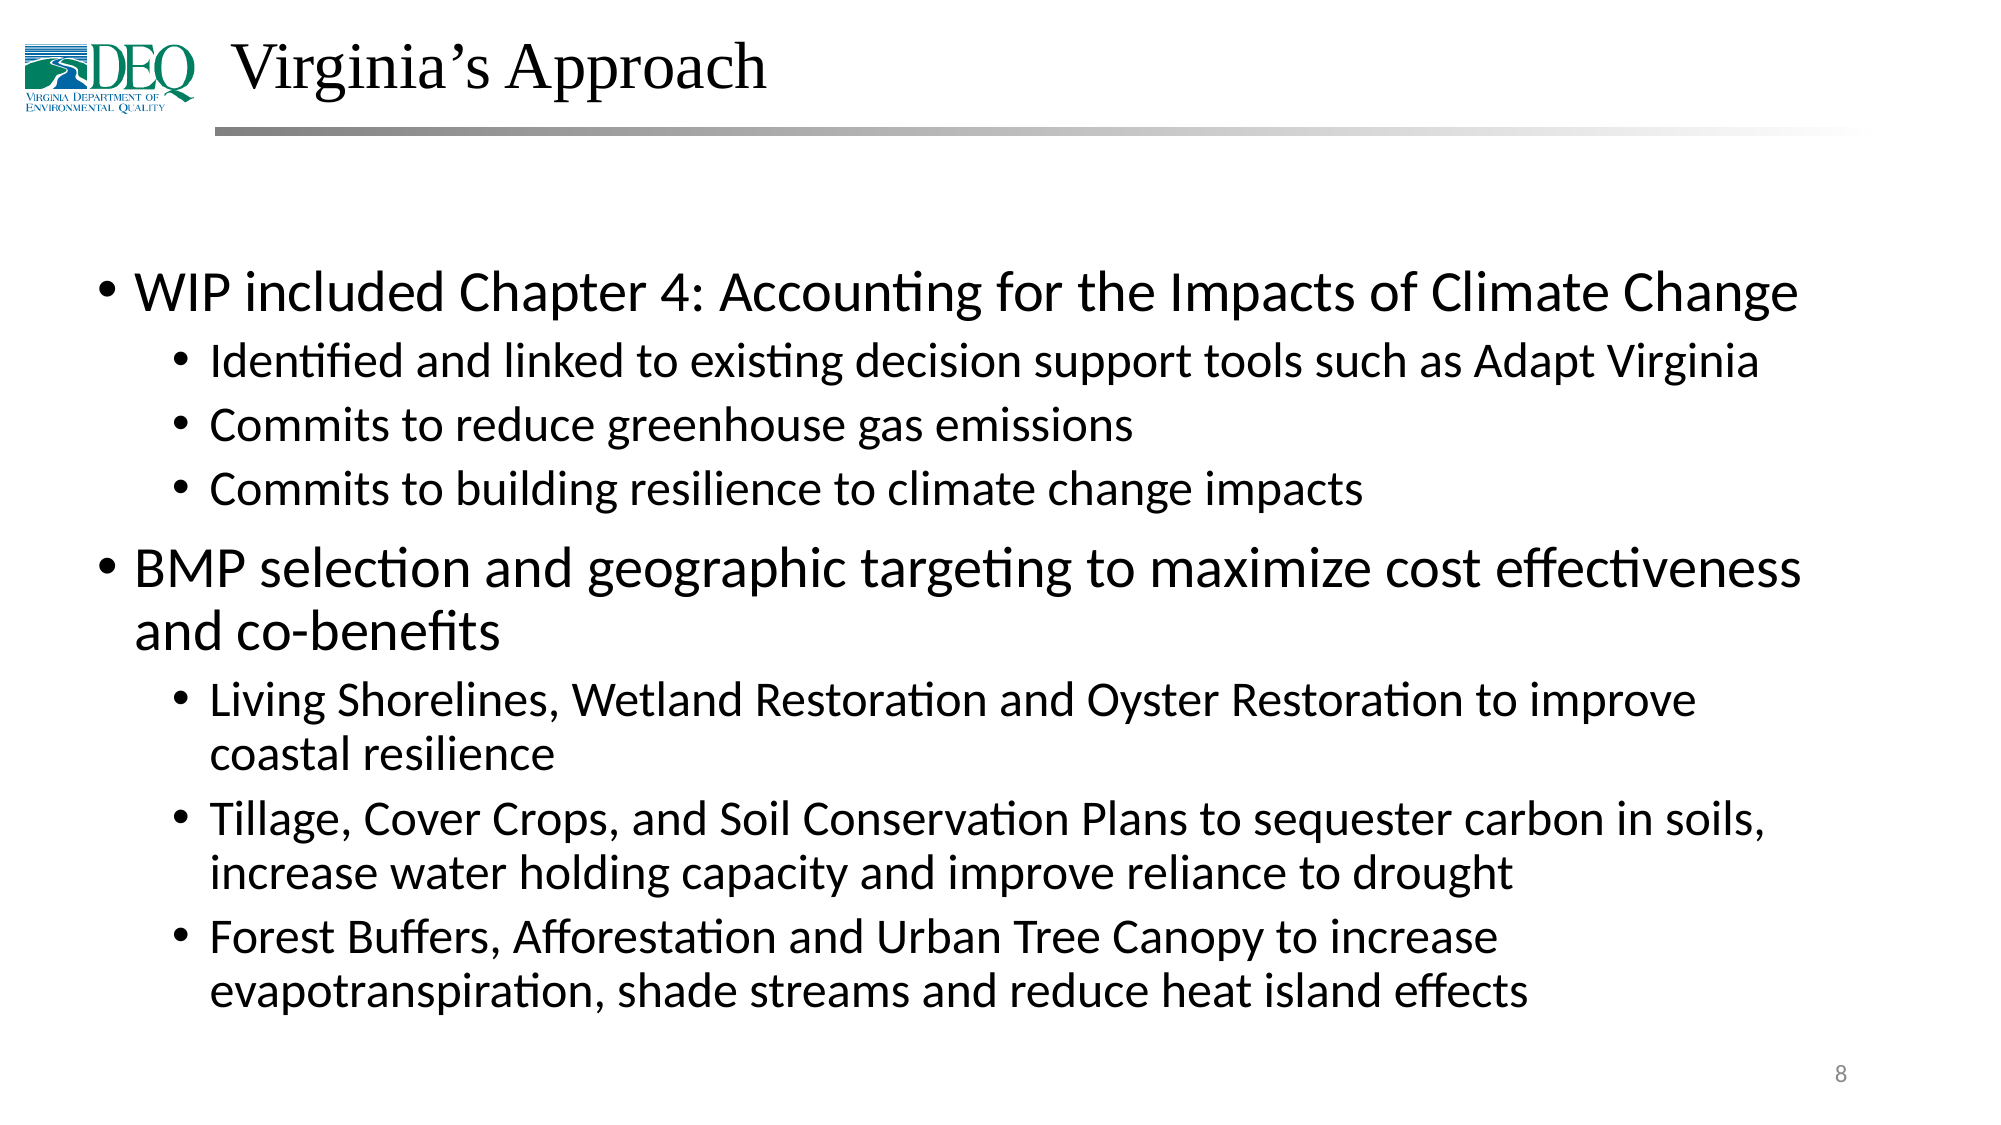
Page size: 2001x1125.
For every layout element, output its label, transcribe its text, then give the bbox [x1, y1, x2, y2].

picture [13, 33, 216, 122]
list WIP included Chapter 4: Accounting for the Impacts of Climate Change Identified and linked to existing decision support tools such as Adapt Virginia Commits to reduce greenhouse gas emissions Commits to building resilience to climate change impacts BMP selection and geographic targeting to maximize cost effectiveness and co-benefits Living Shorelines, Wetland Restoration and Oyster Restoration to improve coastal resilience Tillage, Cover Crops, and Soil Conservation Plans to sequester carbon in soils, increase water holding capacity and improve reliance to drought Forest Buffers, Afforestation and Urban Tree Canopy to increase evapotranspiration, shade streams and reduce heat island effects [82, 253, 1863, 1043]
text_box Virginia’s Approach [215, 18, 1849, 116]
text_box [215, 127, 1877, 136]
slide_number 8 [1412, 1042, 1863, 1103]
